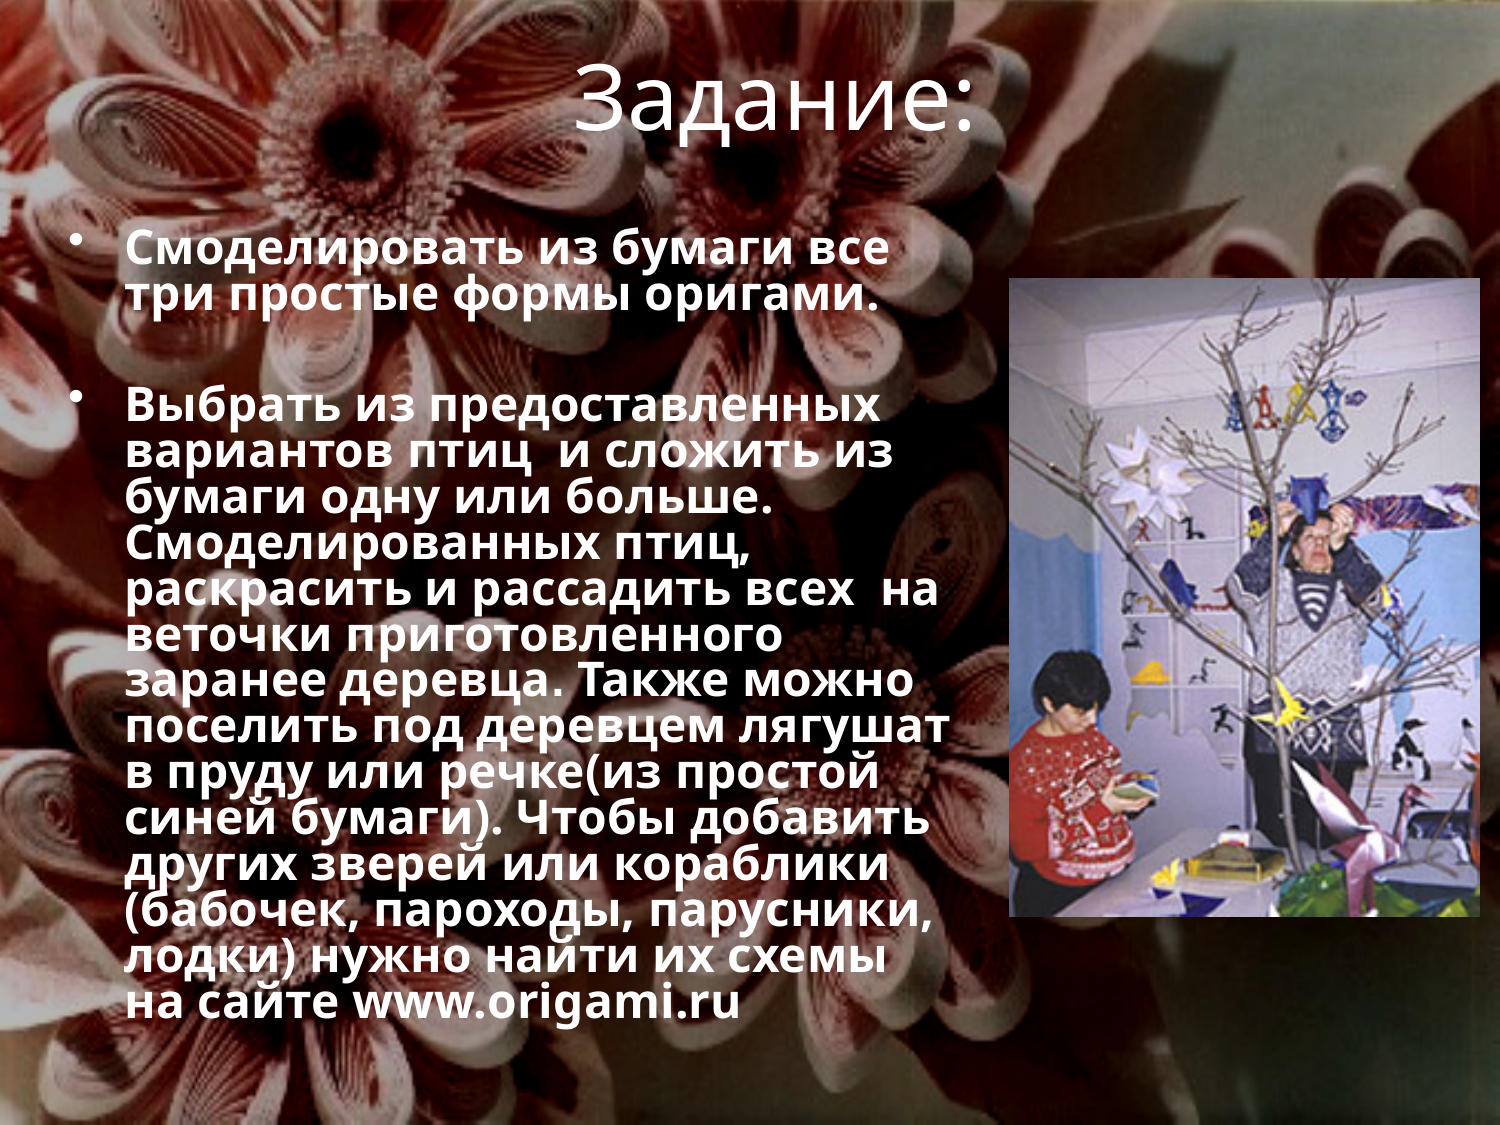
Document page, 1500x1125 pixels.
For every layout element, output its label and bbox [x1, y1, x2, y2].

list [0, 0, 1500, 1125]
list [1009, 278, 1480, 918]
